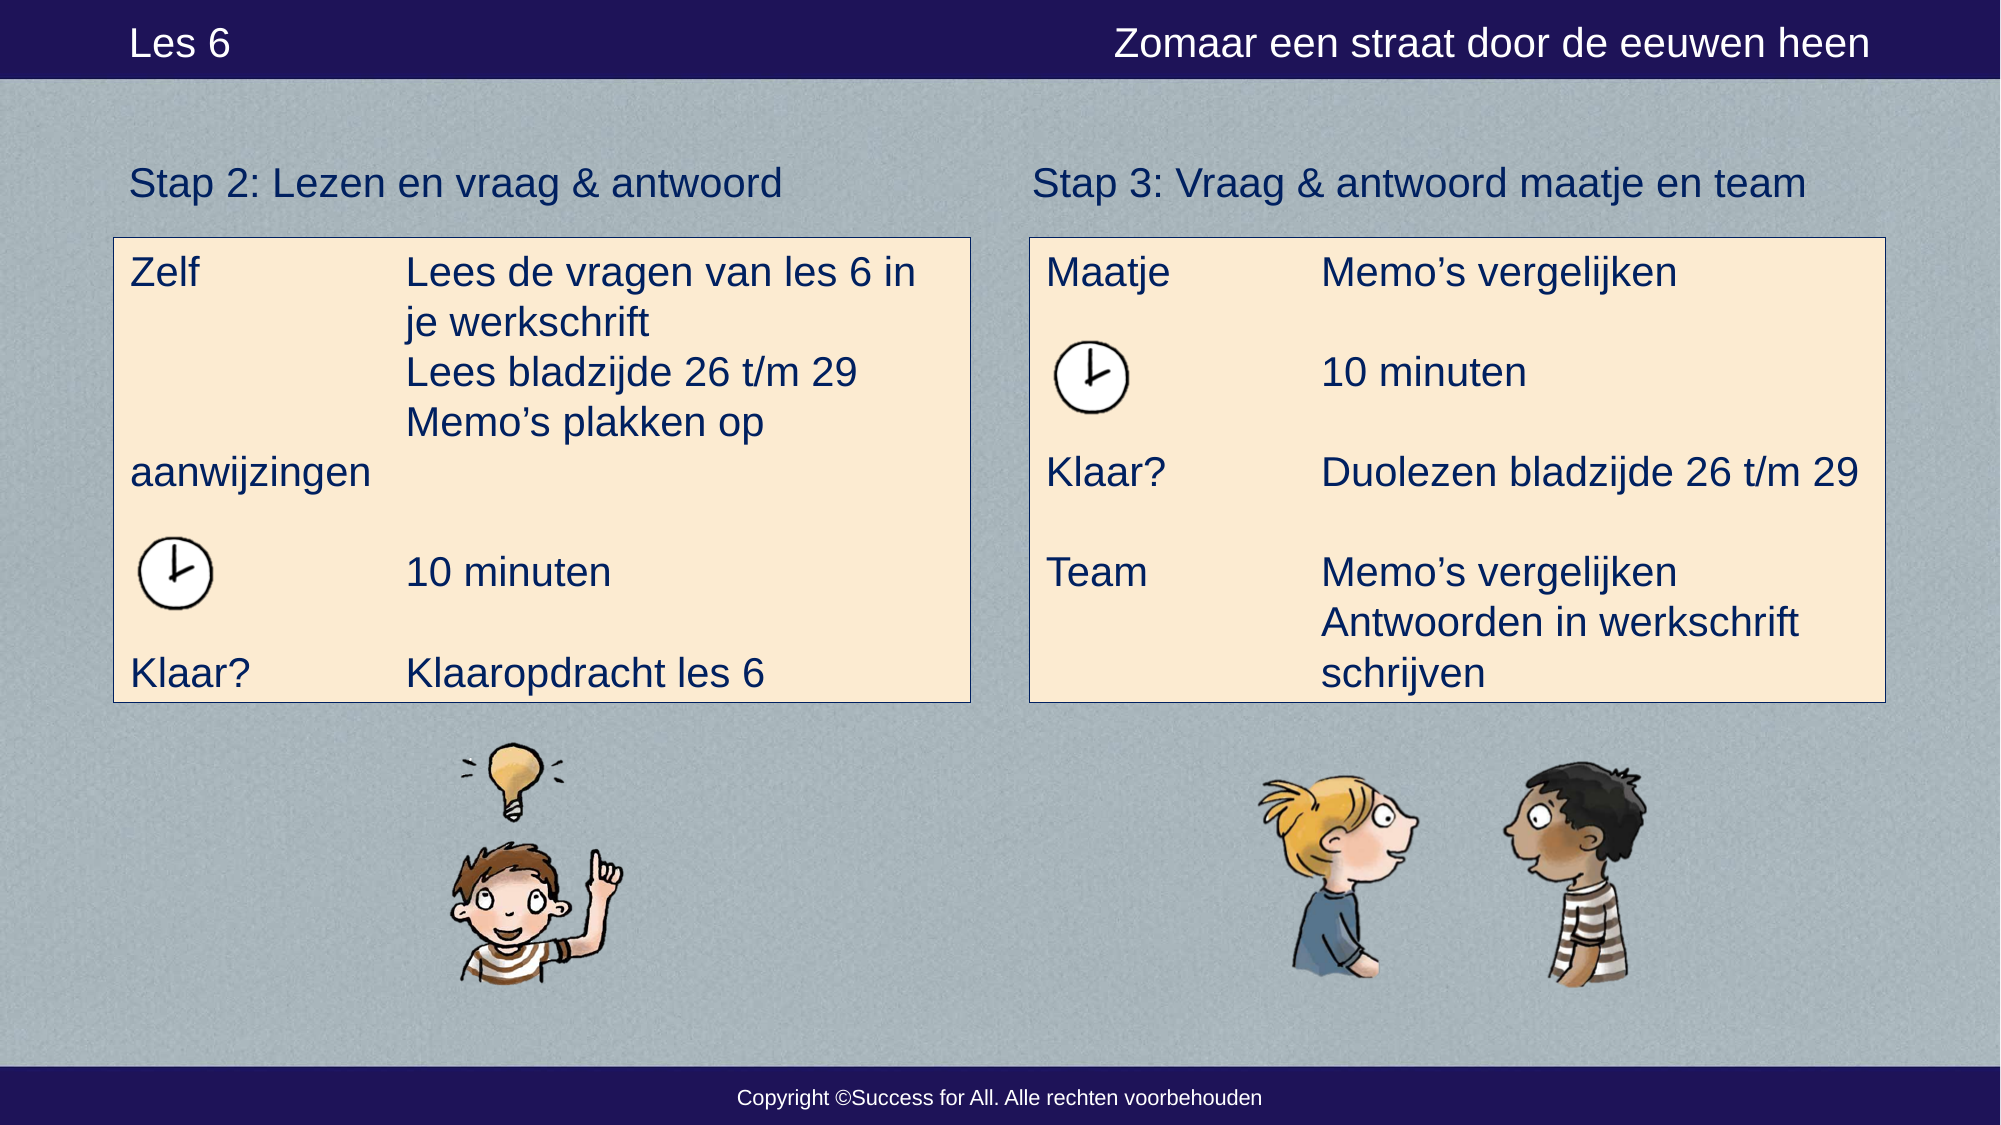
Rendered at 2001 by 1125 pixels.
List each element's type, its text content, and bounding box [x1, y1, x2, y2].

text_box Maatje Memo’s vergelijken 10 minuten Klaar? Duolezen bladzijde 26 t/m 29 Team Memo’s vergelijken Antwoorden in werkschrift schrijven [1029, 237, 1886, 703]
text_box Zelf Lees de vragen van les 6 in je werkschrift Lees bladzijde 26 t/m 29 Memo’s plakken op aanwijzingen 10 minuten Klaar? Klaaropdracht les 6 [113, 237, 971, 703]
text_box Zomaar een straat door de eeuwen heen [999, 8, 1886, 73]
text_box Stap 2: Lezen en vraag & antwoord [114, 148, 907, 214]
text_box Les 6 [114, 8, 354, 73]
text_box Copyright ©Success for All. Alle rechten voorbehouden [0, 1076, 2000, 1125]
picture [0, 0, 2001, 1125]
text_box Stap 3: Vraag & antwoord maatje en team [1017, 148, 1846, 214]
